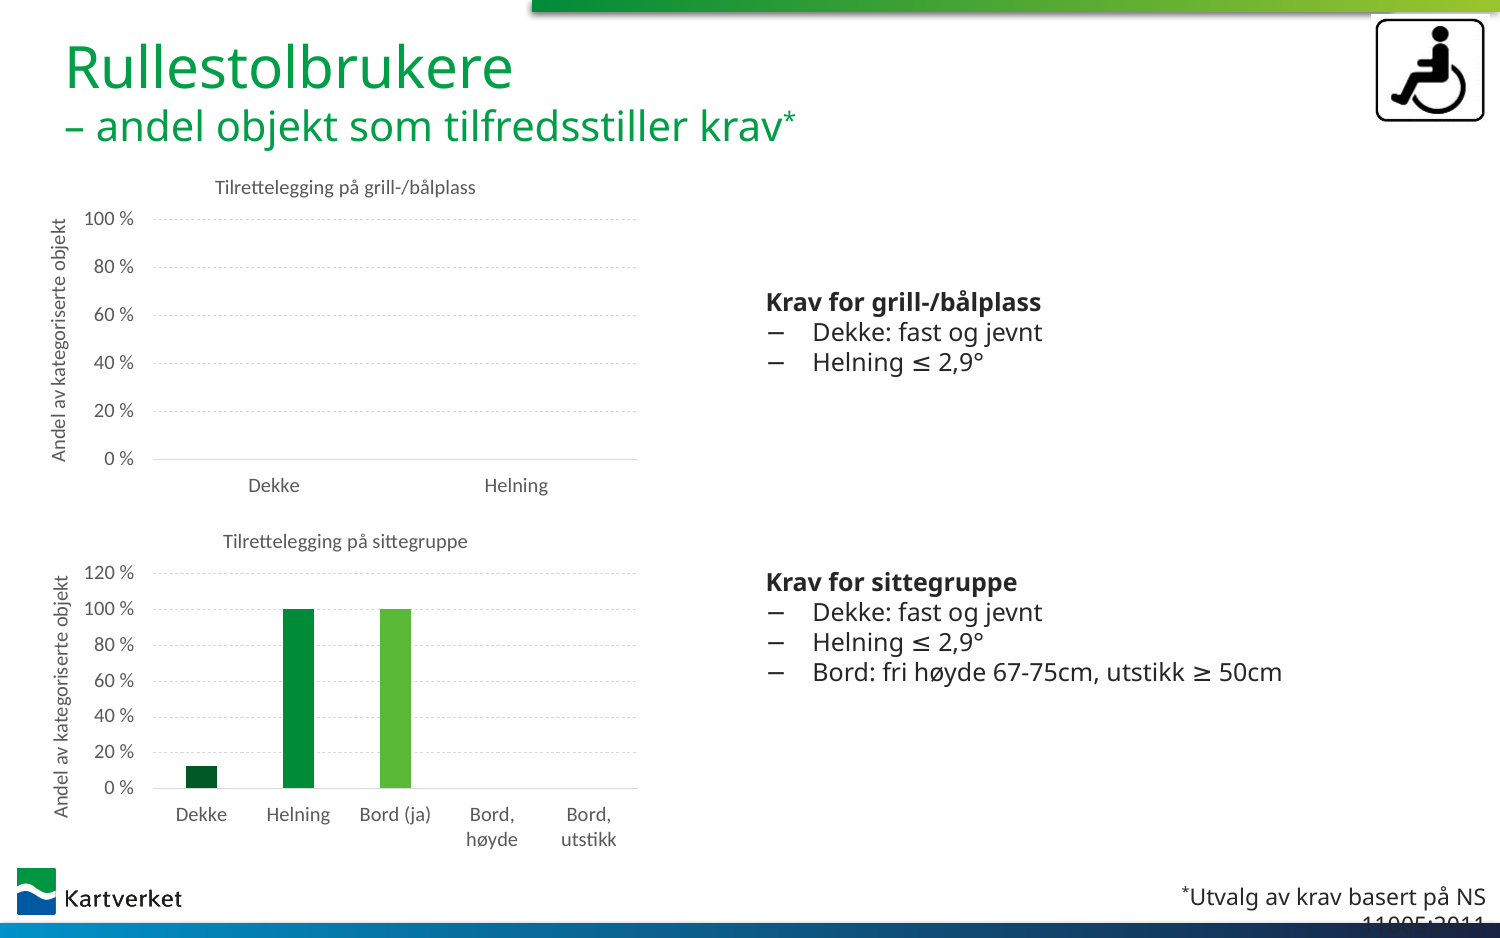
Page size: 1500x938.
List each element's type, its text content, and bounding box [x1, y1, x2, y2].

text_box *Utvalg av krav basert på NS 11005:2011 [1068, 873, 1500, 938]
text_box Krav for grill-/bålplass Dekke: fast og jevnt Helning ≤ 2,9° [750, 279, 1452, 384]
text_box Krav for sittegruppe Dekke: fast og jevnt Helning ≤ 2,9° Bord: fri høyde 67-75cm, utstikk ≥ 50cm [750, 559, 1500, 694]
picture [41, 166, 650, 505]
picture [41, 520, 650, 859]
text_box Rullestolbrukere – andel objekt som tilfredsstiller krav* [49, 14, 1431, 158]
picture [1371, 13, 1491, 127]
